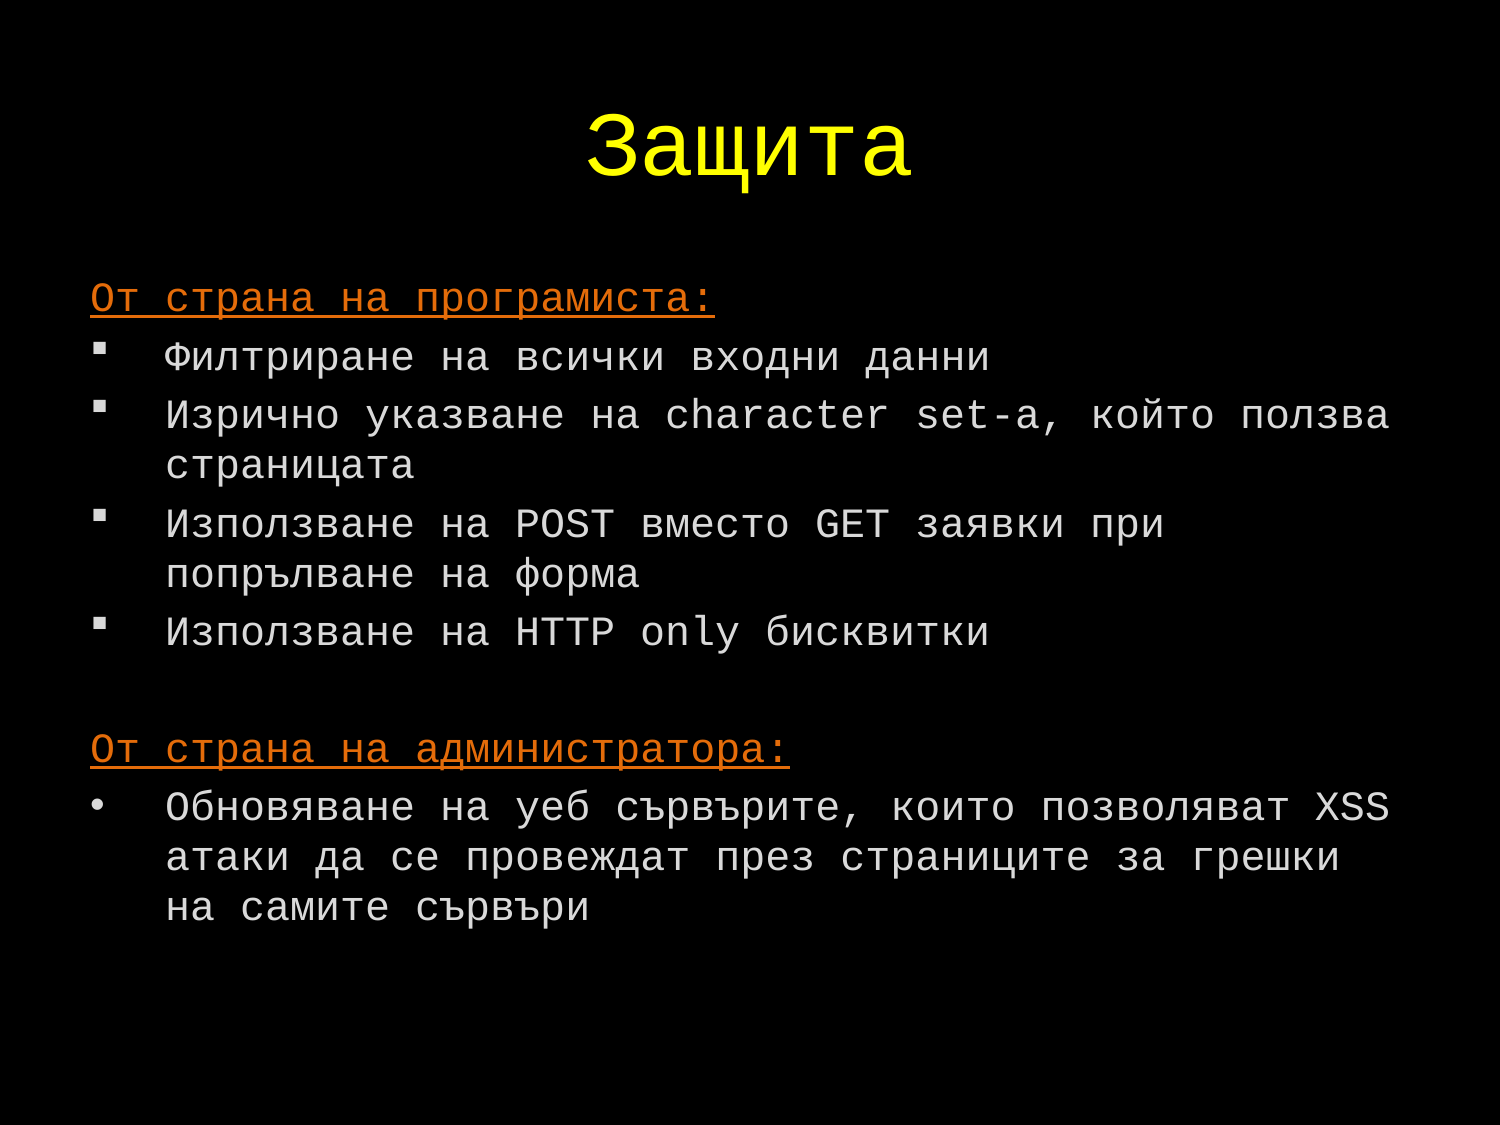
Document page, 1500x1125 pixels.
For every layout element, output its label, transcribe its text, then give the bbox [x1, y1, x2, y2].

list От страна на програмиста: Филтриране на всички входни данни Изрично указване на character set-а, който ползва страницата Използване на POST вместо GET заявки при попрълване на форма Използване на HTTP only бисквитки От страна на администратора: Обновяване на уеб сървърите, които позволяват XSS атаки да се провеждат през страниците за грешки на самите сървъри [75, 262, 1425, 1005]
title Защита [75, 45, 1425, 233]
